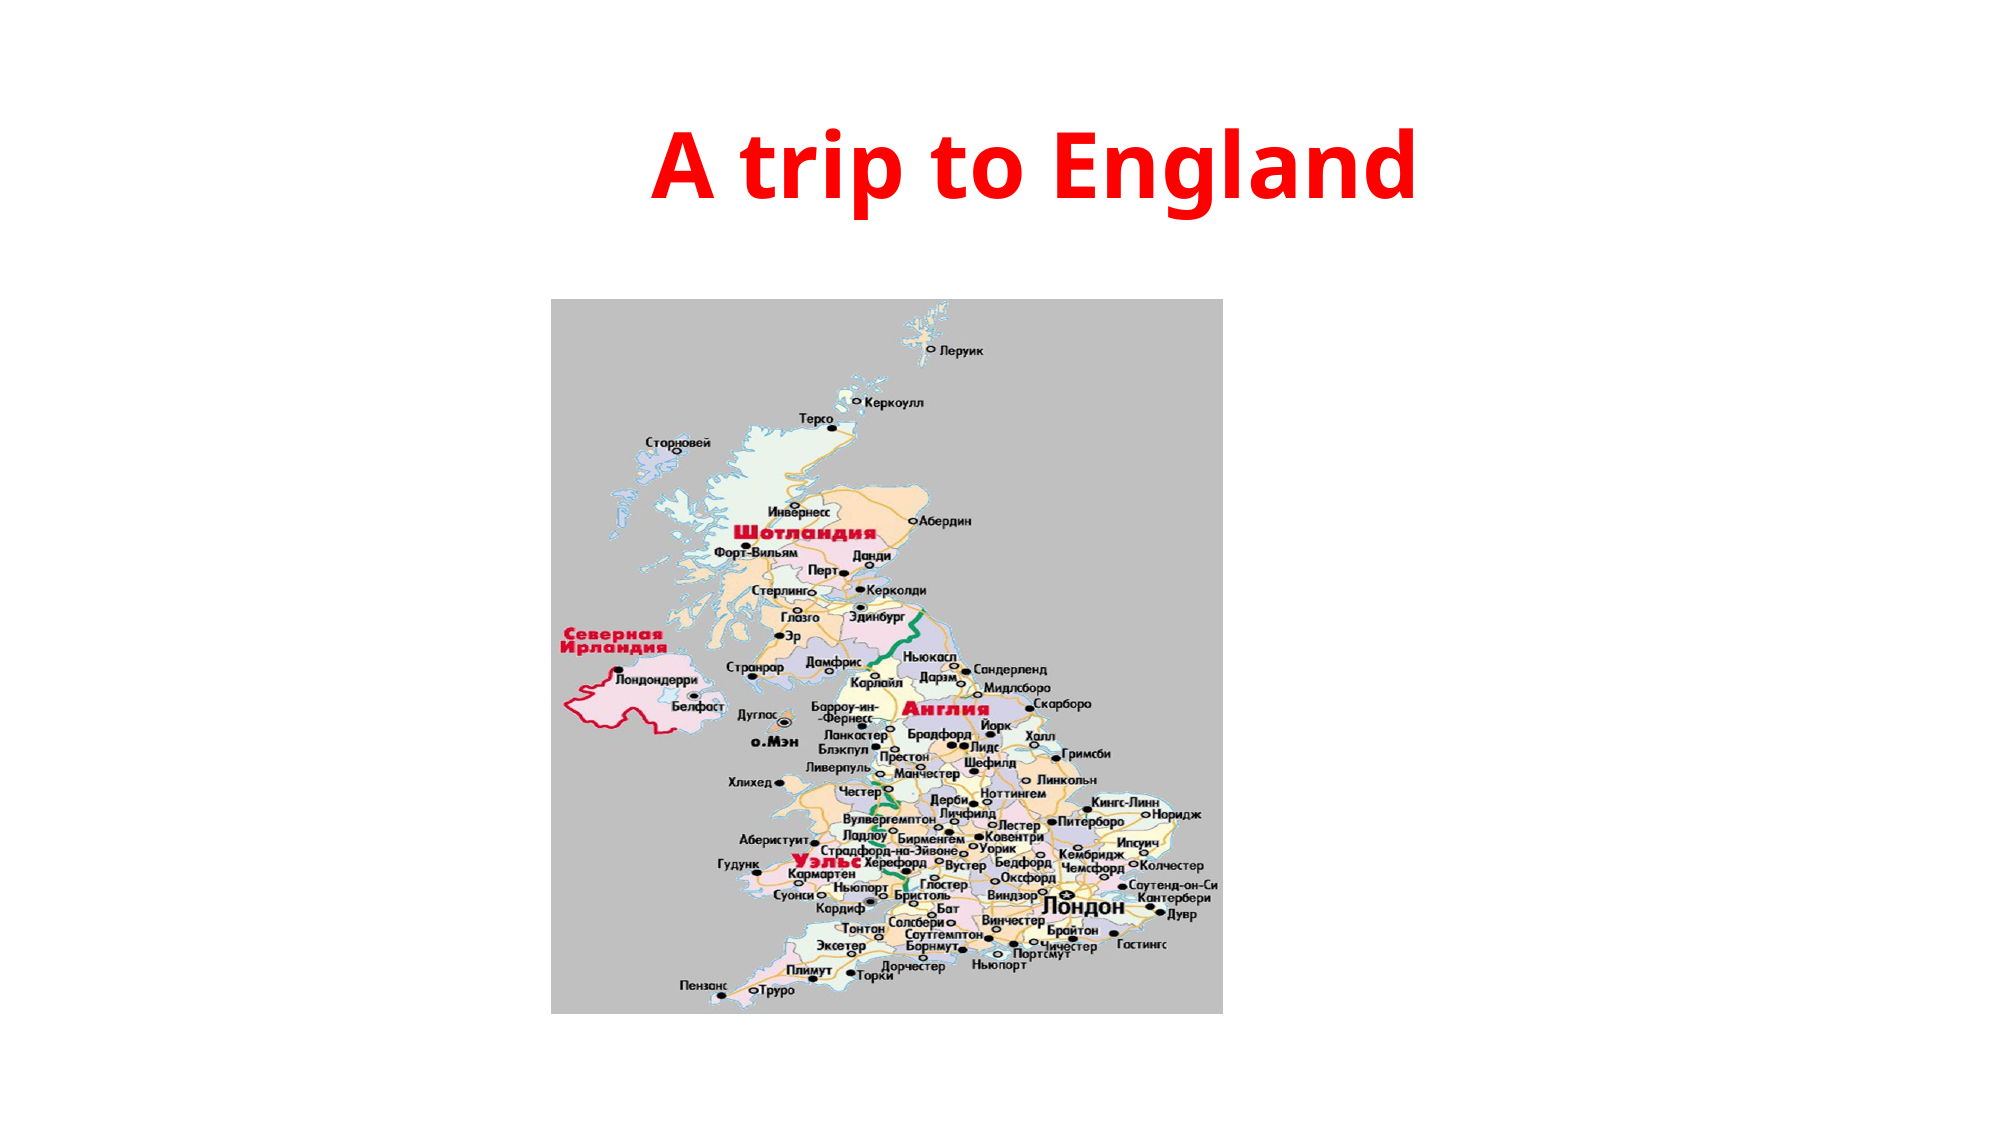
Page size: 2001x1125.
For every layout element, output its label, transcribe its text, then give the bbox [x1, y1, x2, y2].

title A trip to England [137, 59, 1863, 278]
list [551, 299, 1223, 1014]
